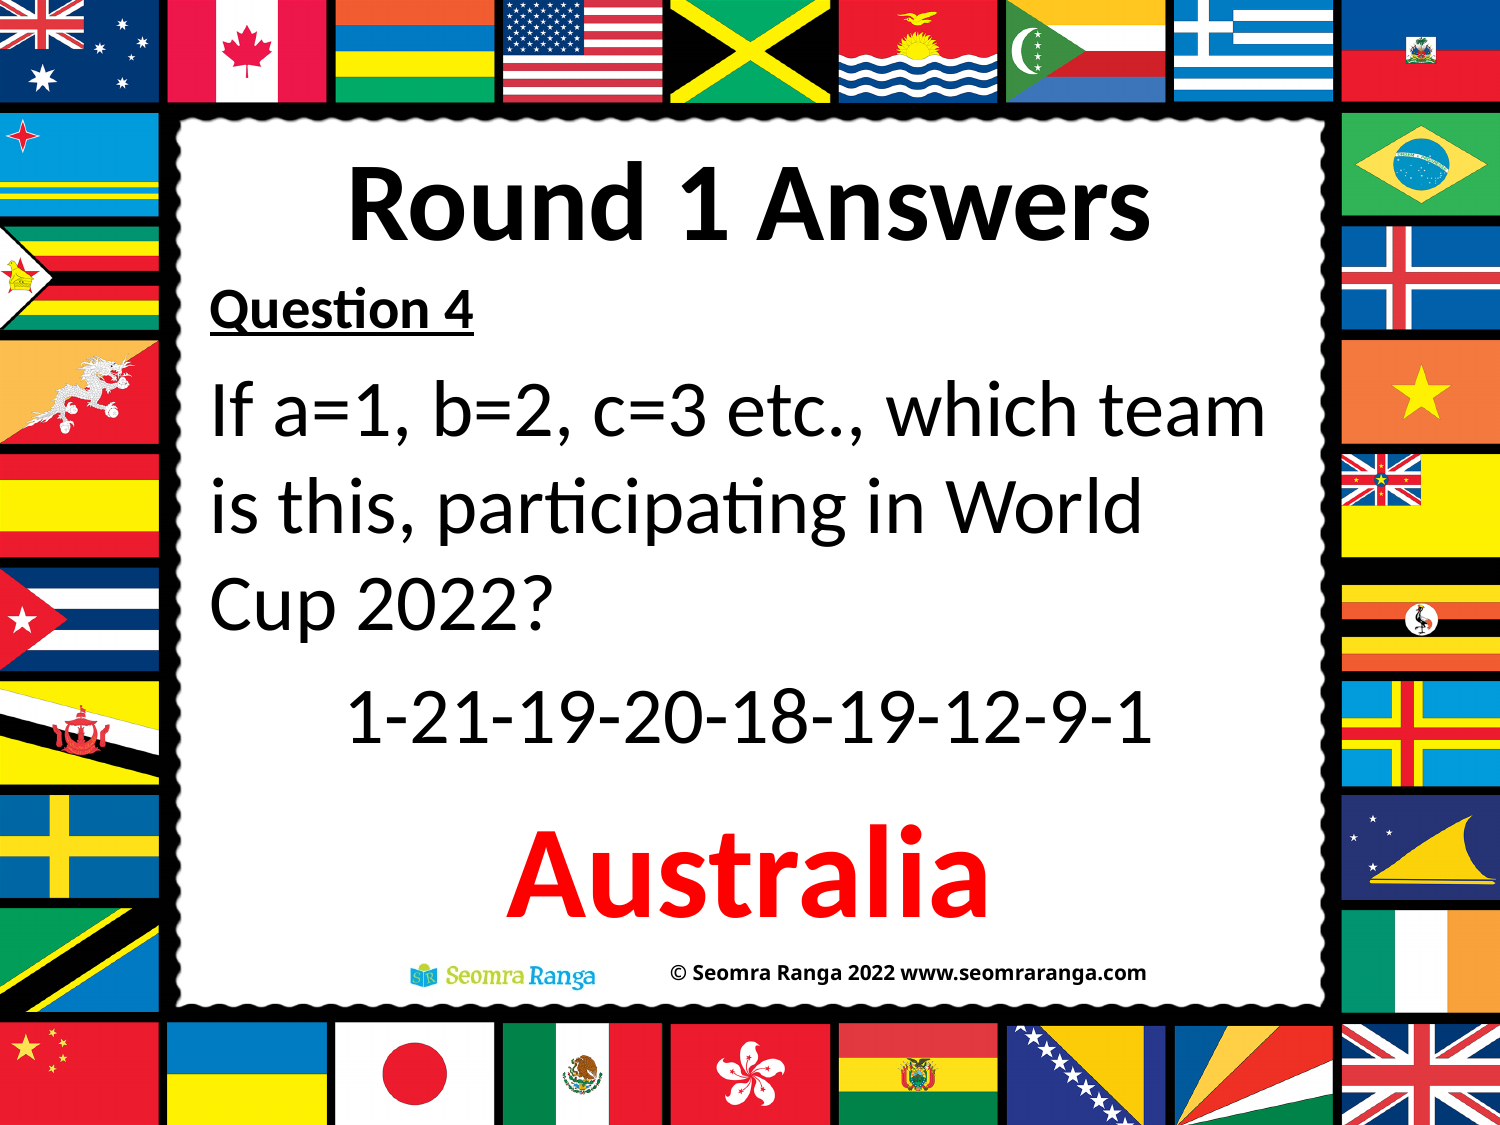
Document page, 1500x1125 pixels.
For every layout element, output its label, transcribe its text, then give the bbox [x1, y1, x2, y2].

title Round 1 Answers [183, 101, 1317, 290]
text_box © Seomra Ranga 2022 www.seomraranga.com [631, 953, 1187, 993]
picture [0, 0, 1500, 1125]
picture [10, 122, 36, 150]
list Question 4 If a=1, b=2, c=3 etc., which team is this, participating in World Cup 2022? 1-21-19-20-18-19-12-9-1 Australia [194, 261, 1306, 953]
